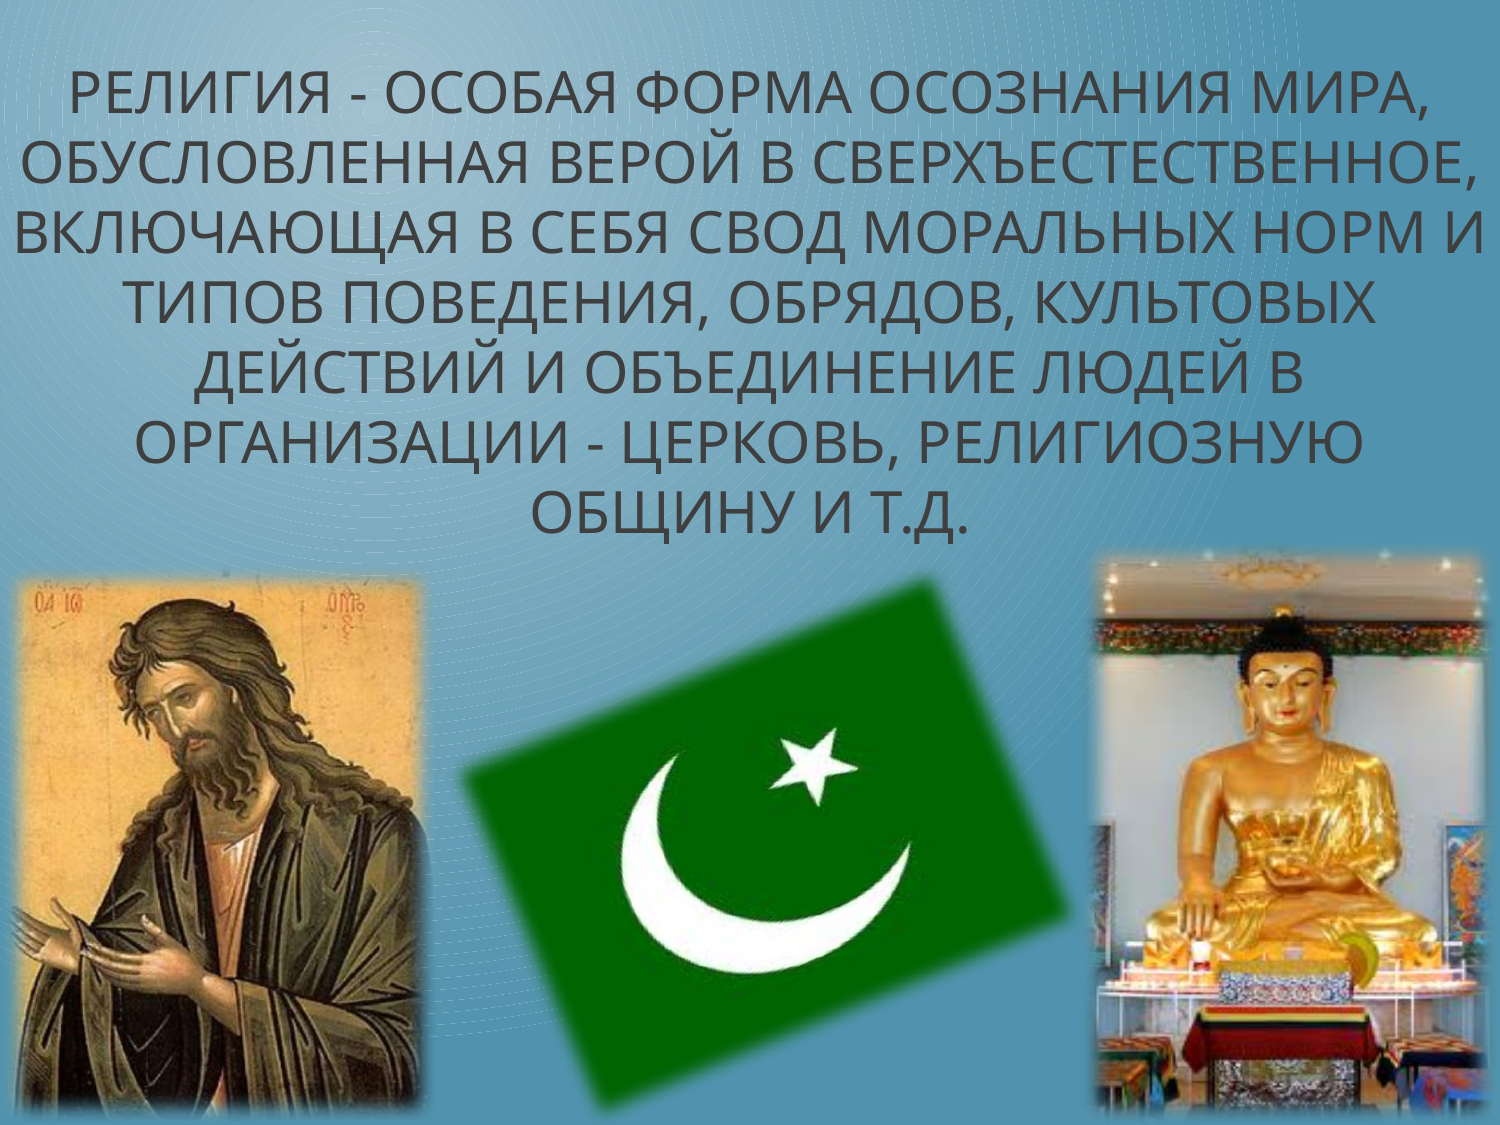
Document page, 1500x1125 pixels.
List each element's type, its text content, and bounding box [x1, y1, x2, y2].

picture [0, 563, 438, 1125]
picture [1080, 538, 1499, 1125]
picture [472, 595, 1060, 1101]
title Религия - особая форма осознания мира, обусловленная верой в сверхъестественное, включающая в себя свод моральных норм и типов поведения, обрядов, культовых действий и объединение людей в организации - церковь, религиозную общину и т.д. [0, 0, 1500, 600]
